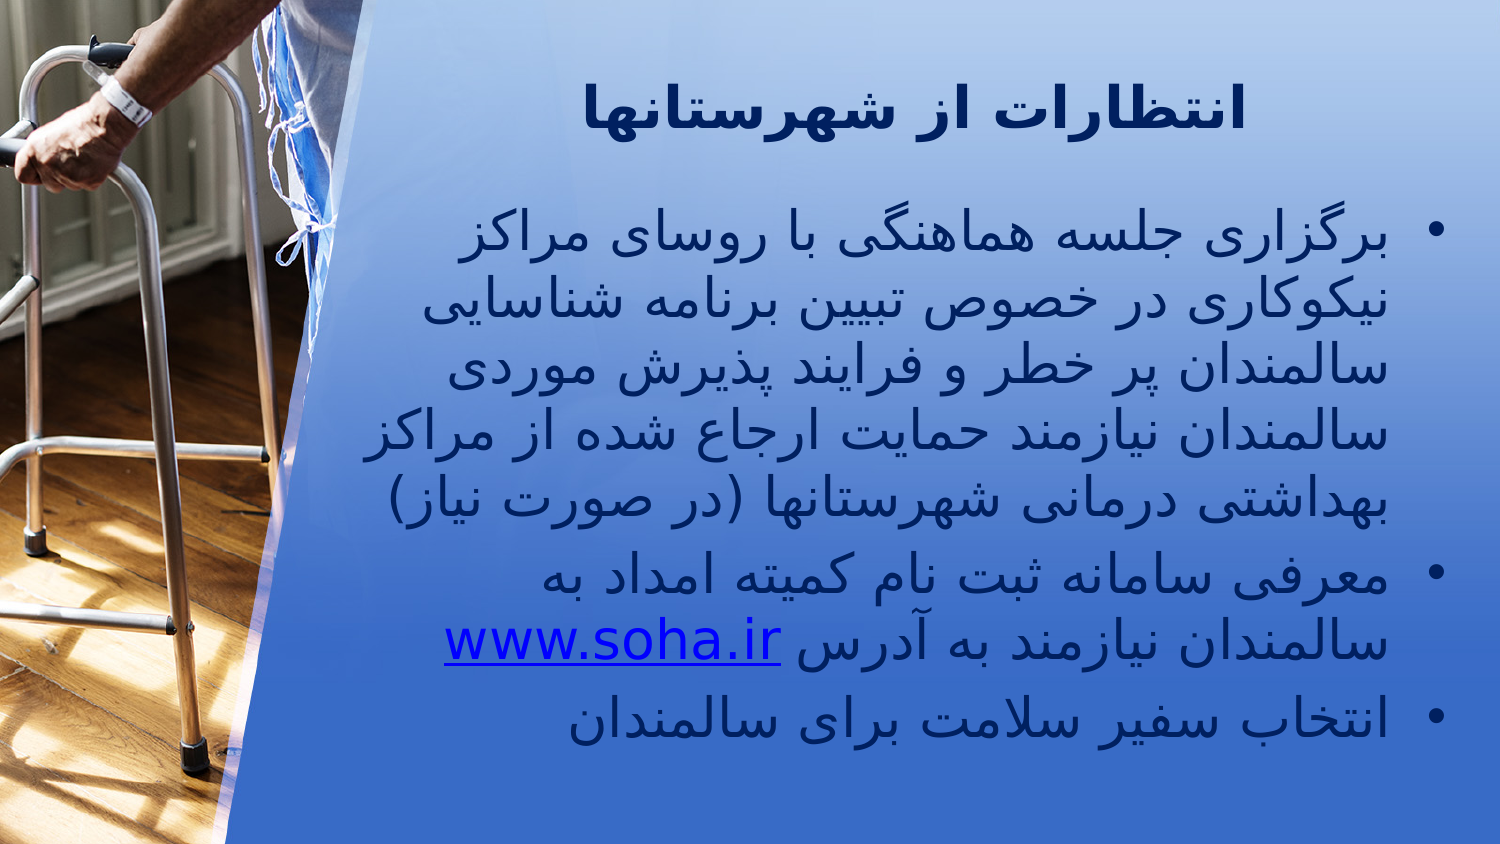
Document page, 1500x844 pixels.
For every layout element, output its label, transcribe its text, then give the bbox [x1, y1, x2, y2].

title انتظارات از شهرستانها [350, 35, 1480, 175]
picture [0, 0, 1500, 844]
list برگزاری جلسه هماهنگی با روسای مراکز نیکوکاری در خصوص تبیین برنامه شناسایی سالمندان پر خطر و فرایند پذیرش موردی سالمندان نیازمند حمایت ارجاع شده از مراکز بهداشتی درمانی شهرستانها (در صورت نیاز) معرفی سامانه ثبت نام کمیته امداد به سالمندان نیازمند به آدرس www.soha.ir انتخاب سفیر سلامت برای سالمندان [313, 187, 1461, 764]
